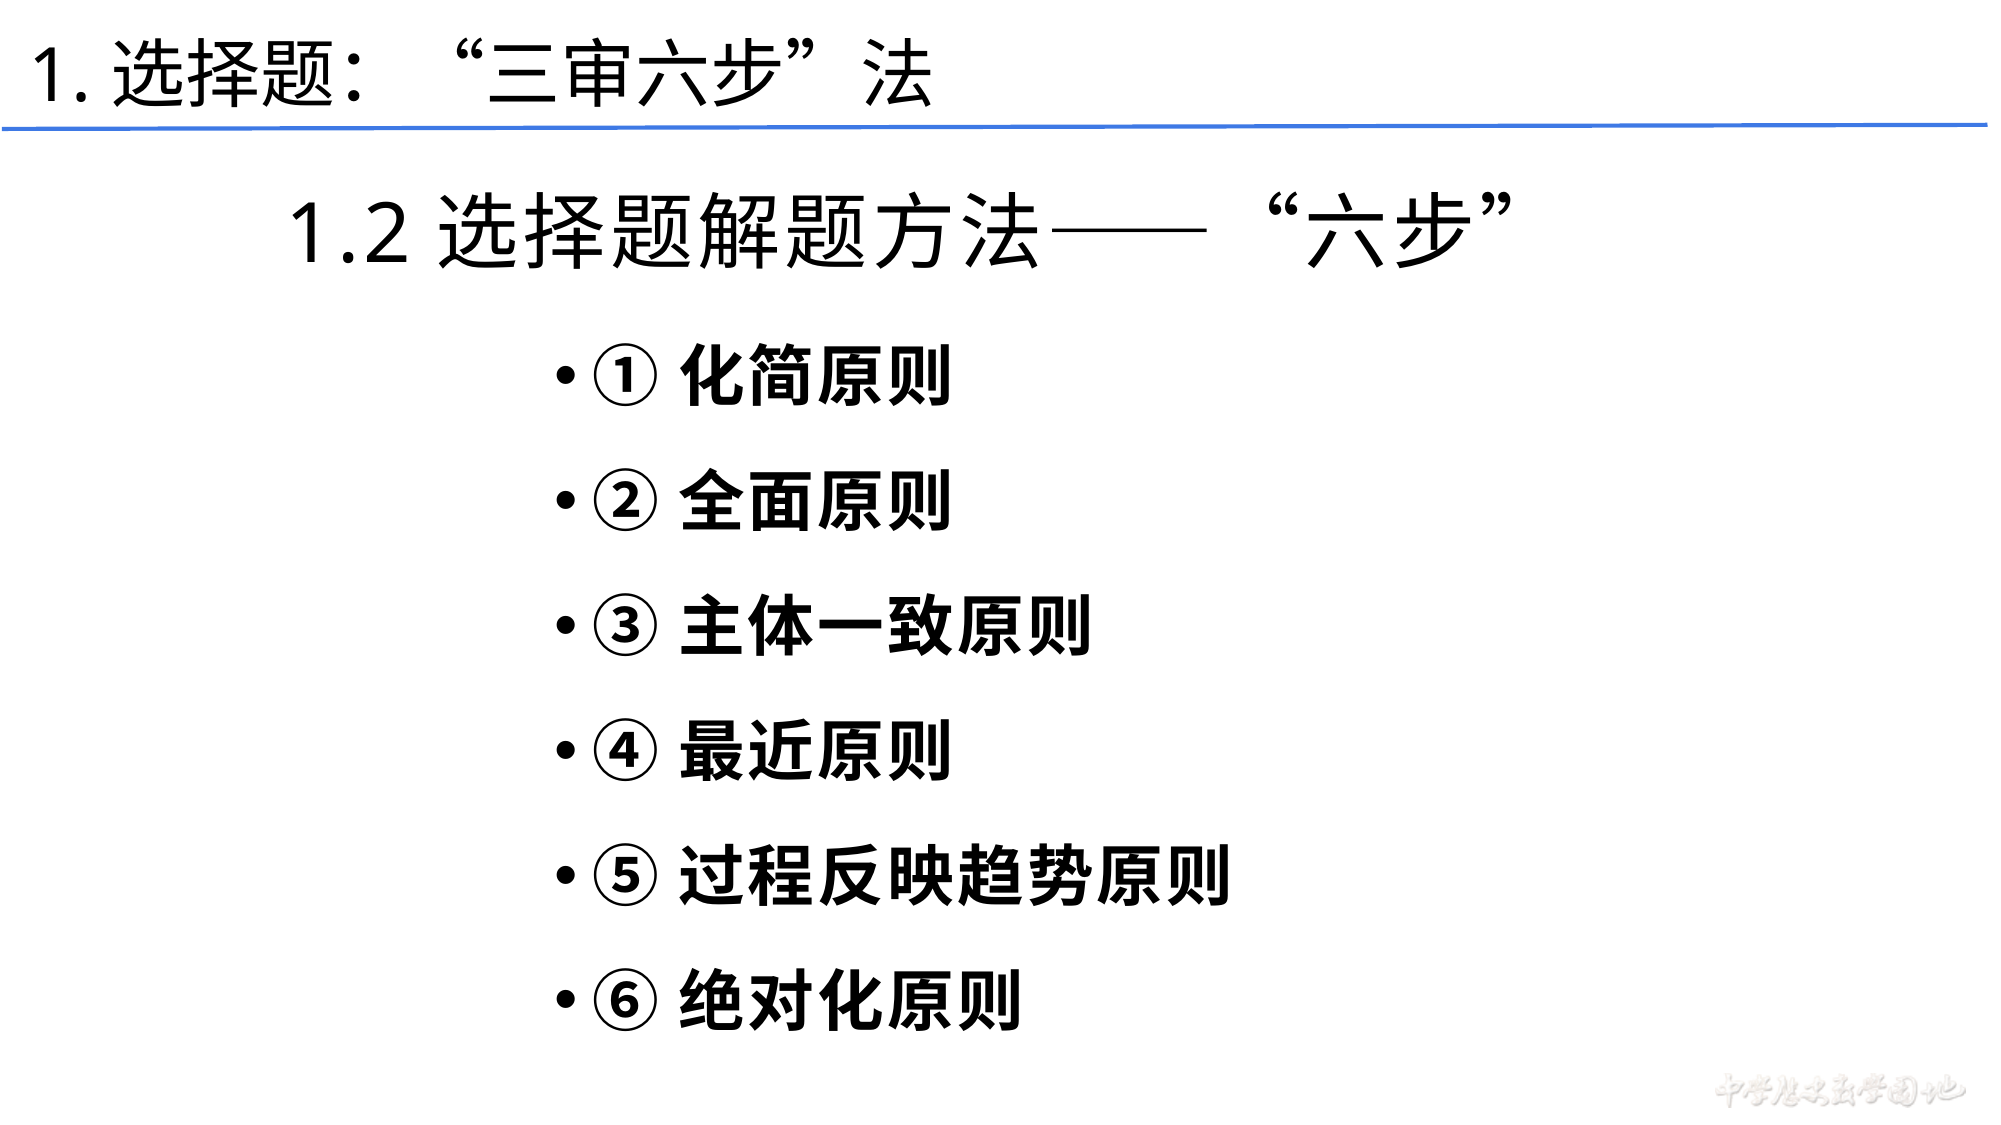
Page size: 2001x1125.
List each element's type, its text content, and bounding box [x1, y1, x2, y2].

text_box ①化简原则 ②全面原则 ③主体一致原则 ④最近原则 ⑤过程反映趋势原则 ⑥绝对化原则 [540, 302, 1788, 1125]
text_box 1.选择题：“三审六步”法 [14, 19, 1014, 124]
text_box 1.2选择题解题方法——“六步” [34, 193, 1815, 266]
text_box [1, 124, 1988, 129]
picture [1788, 1073, 1966, 1108]
